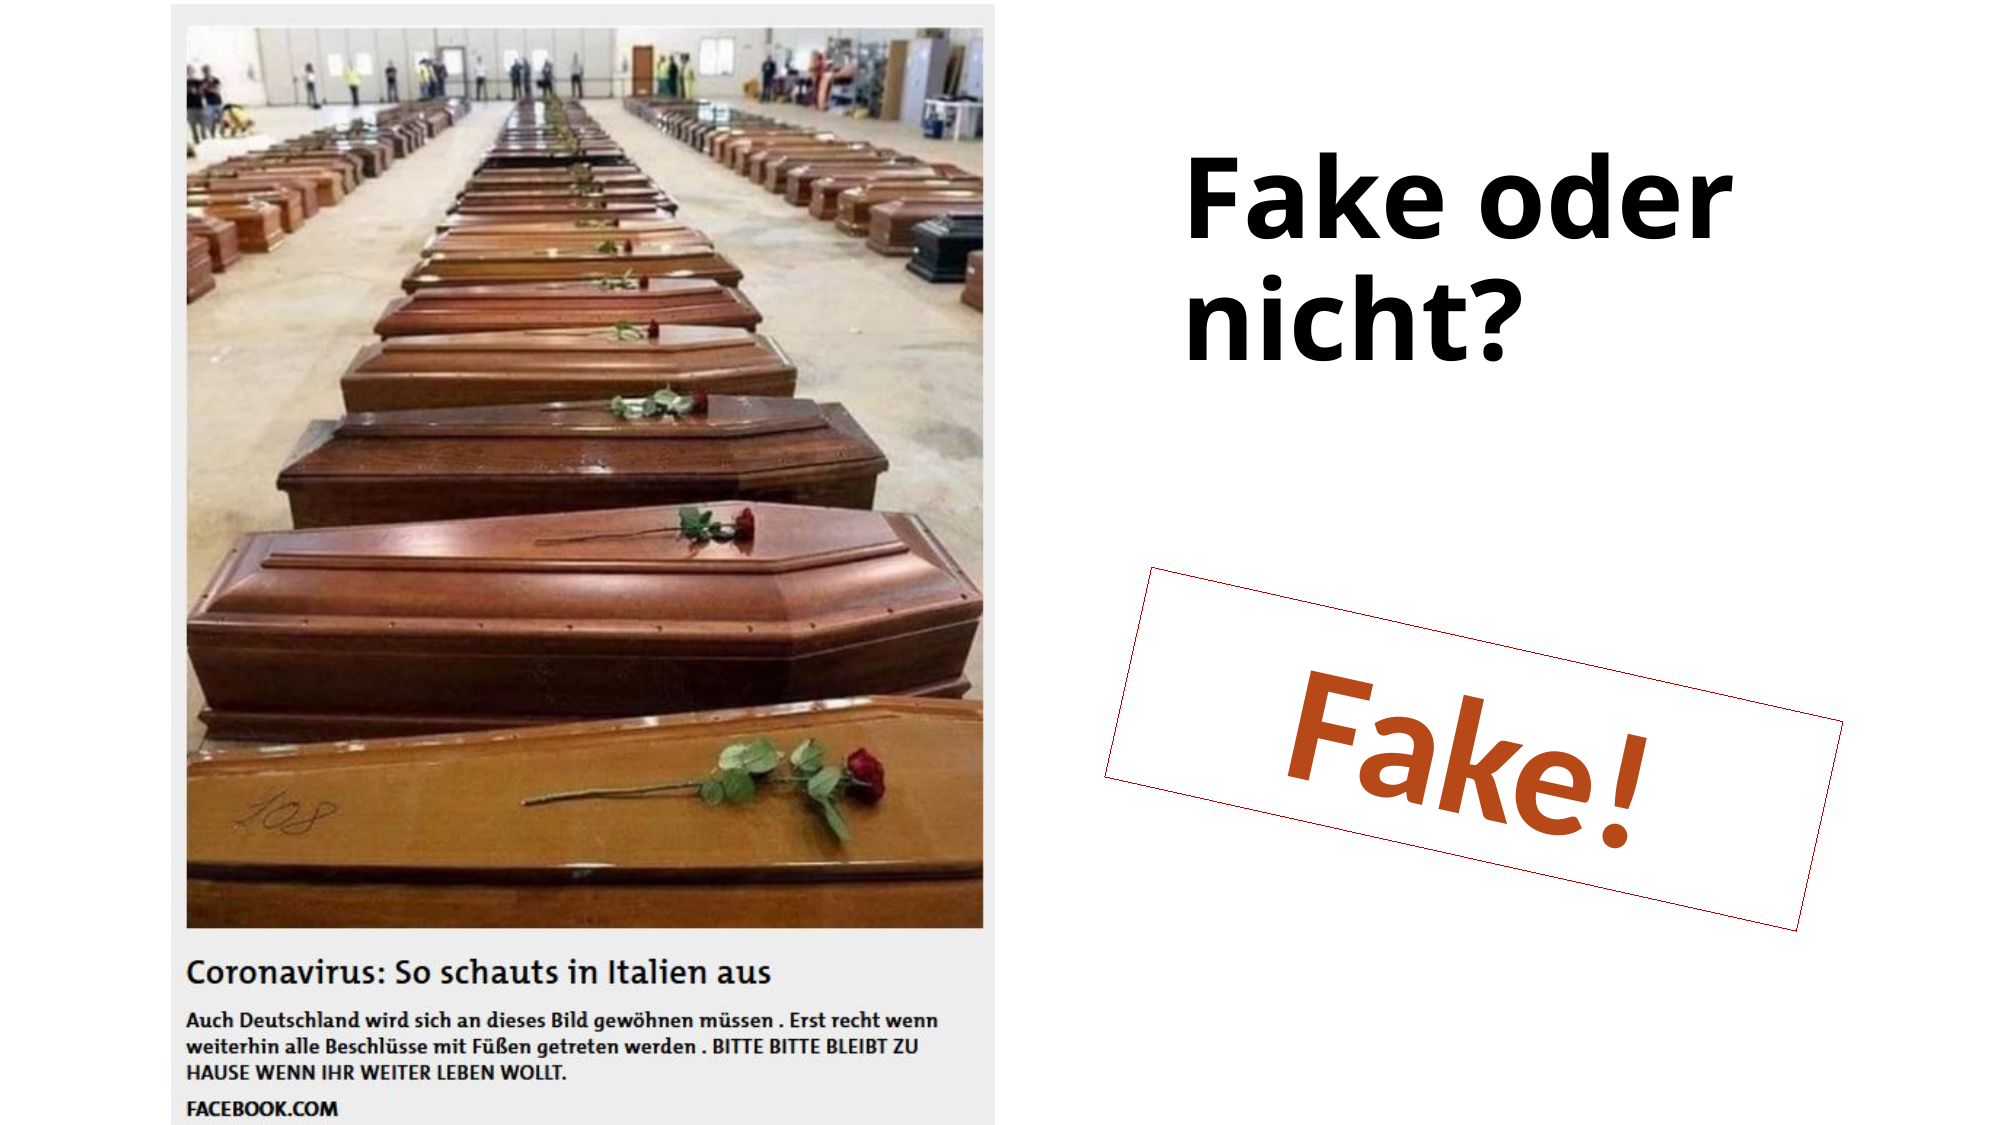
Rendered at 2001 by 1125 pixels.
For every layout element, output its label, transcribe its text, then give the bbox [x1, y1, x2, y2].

picture [171, 4, 995, 1125]
text_box Fake! [1104, 567, 1843, 932]
title Fake oder nicht? [1166, 134, 1829, 526]
